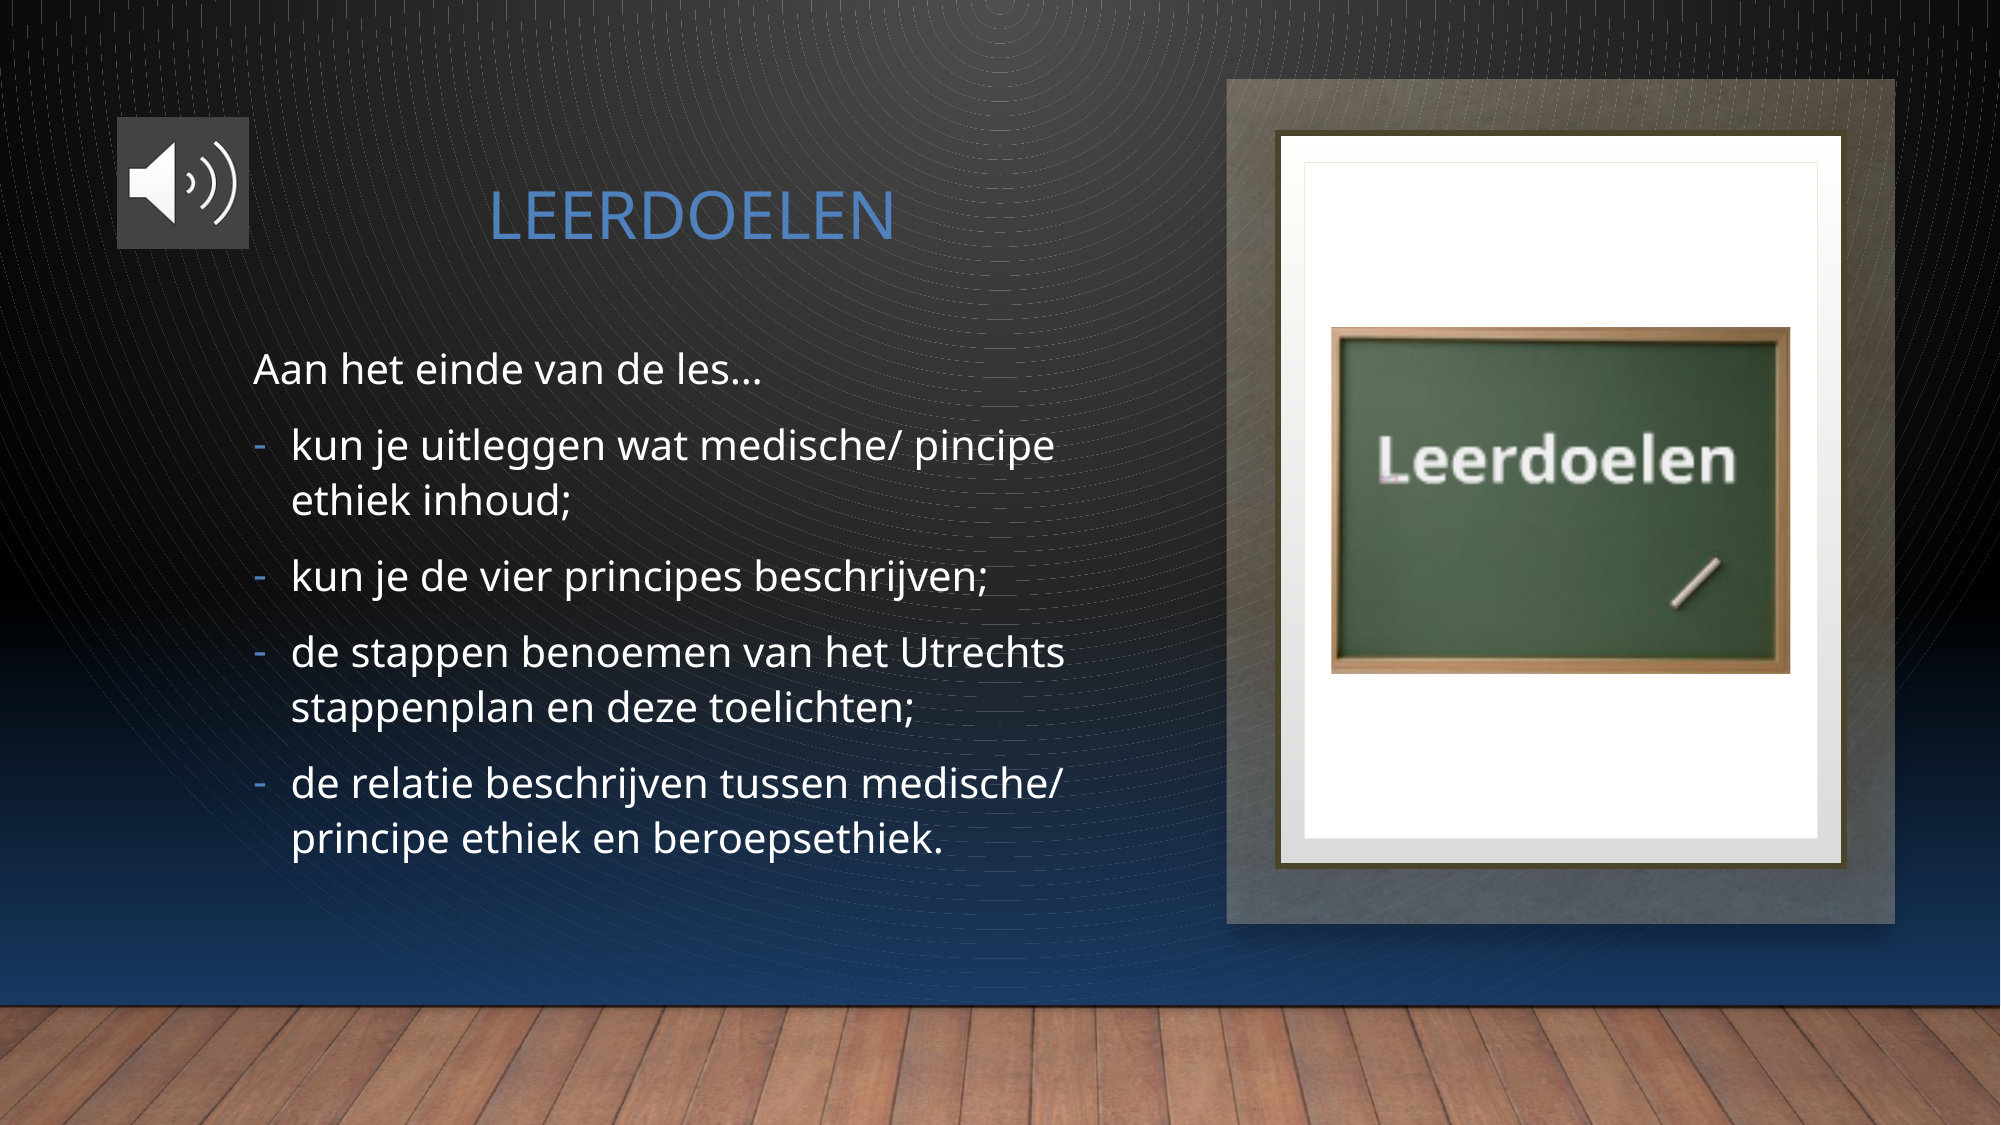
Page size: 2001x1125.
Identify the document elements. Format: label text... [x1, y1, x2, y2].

picture [1331, 326, 1791, 674]
picture [115, 116, 250, 250]
list Aan het einde van de les… kun je uitleggen wat medische/ pincipe ethiek inhoud; kun je de vier principes beschrijven; de stappen benoemen van het Utrechts stappenplan en deze toelichten; de relatie beschrijven tussen medische/ principe ethiek en beroepsethiek. [238, 330, 1149, 924]
title Leerdoelen [238, 131, 1149, 305]
picture [0, 1005, 2000, 1125]
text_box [1226, 78, 1896, 924]
